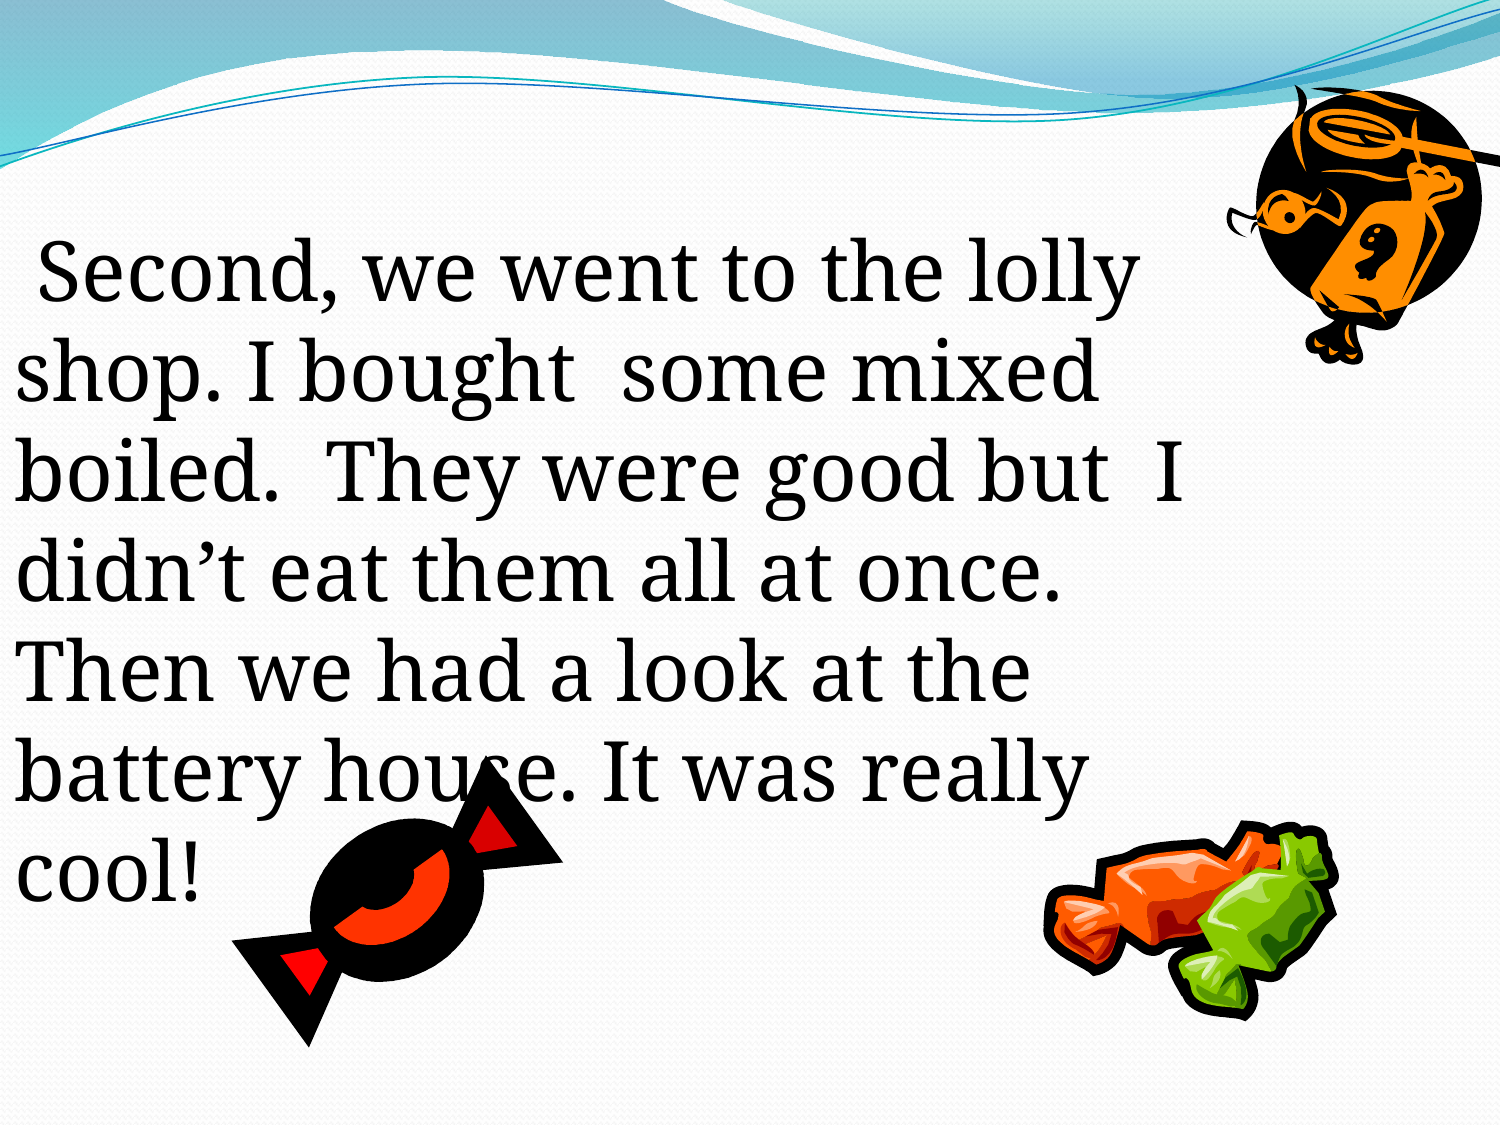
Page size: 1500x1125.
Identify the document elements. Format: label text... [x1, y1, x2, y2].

picture [1231, 55, 1500, 331]
text_box Second, we went to the lolly shop. I bought some mixed boiled. They were good but I didn’t eat them all at once. Then we had a look at the battery house. It was really cool! [0, 210, 1278, 1125]
picture [234, 820, 560, 982]
picture [1042, 820, 1344, 1022]
